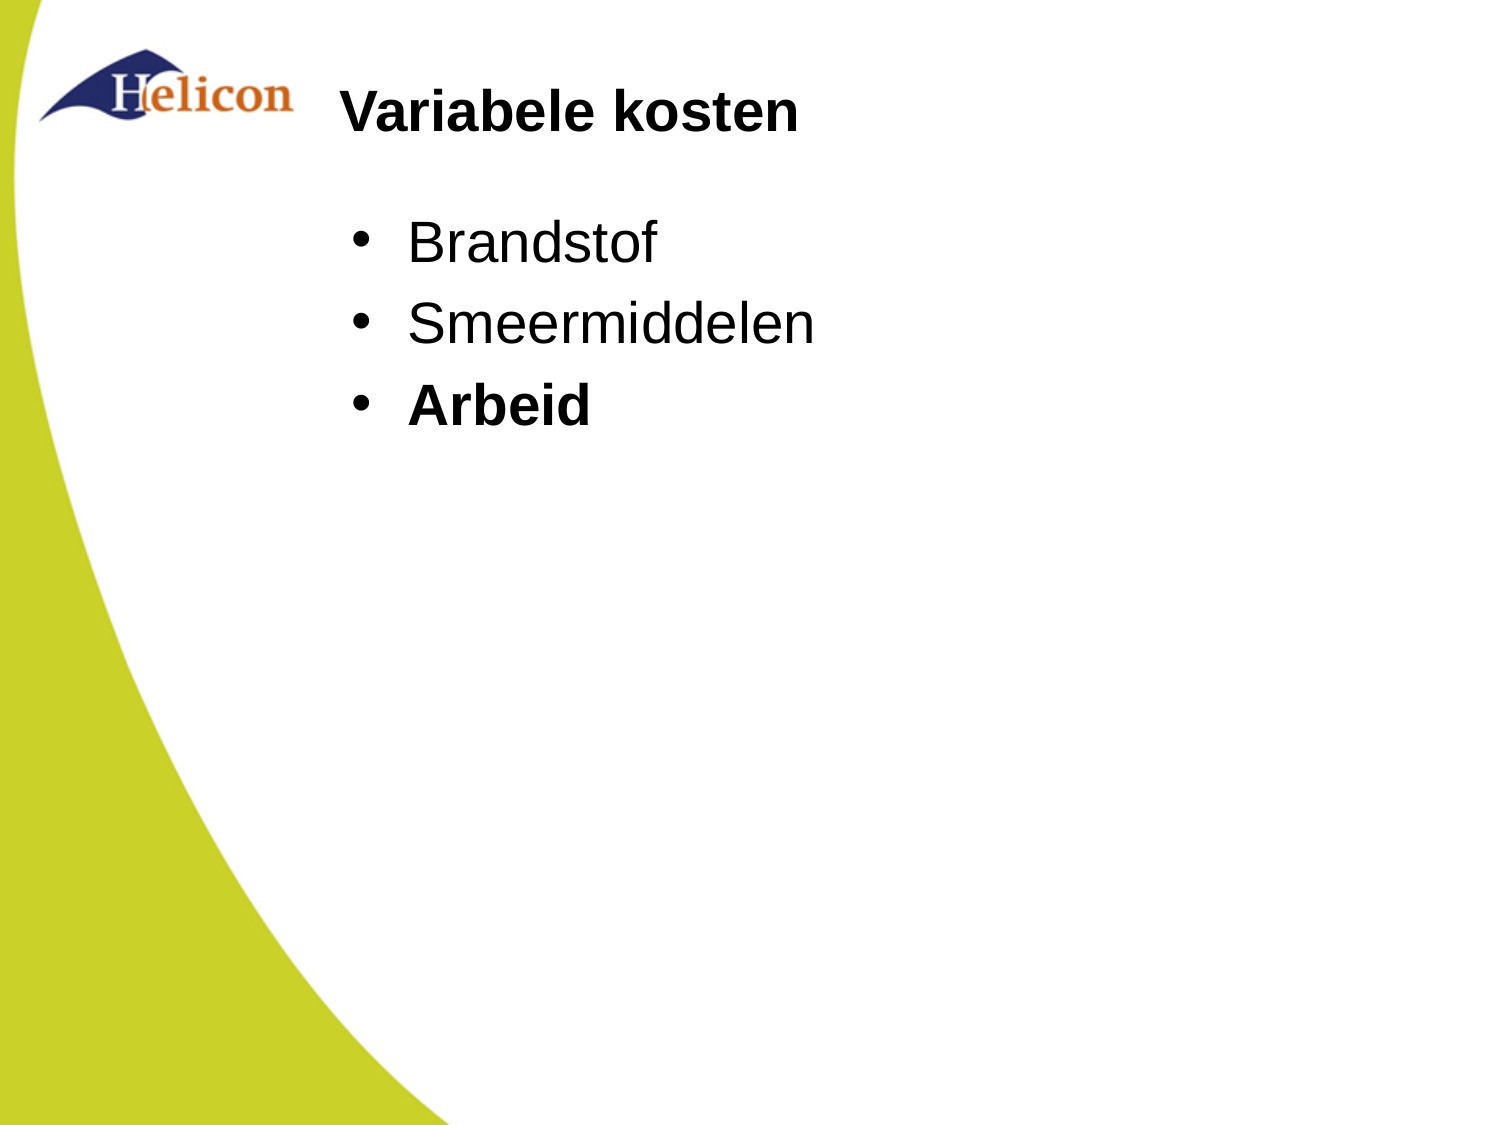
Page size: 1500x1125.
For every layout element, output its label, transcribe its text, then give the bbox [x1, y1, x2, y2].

list Brandstof Smeermiddelen Arbeid [336, 196, 1425, 1005]
title Variabele kosten [324, 54, 1415, 161]
picture [0, 0, 1500, 1125]
